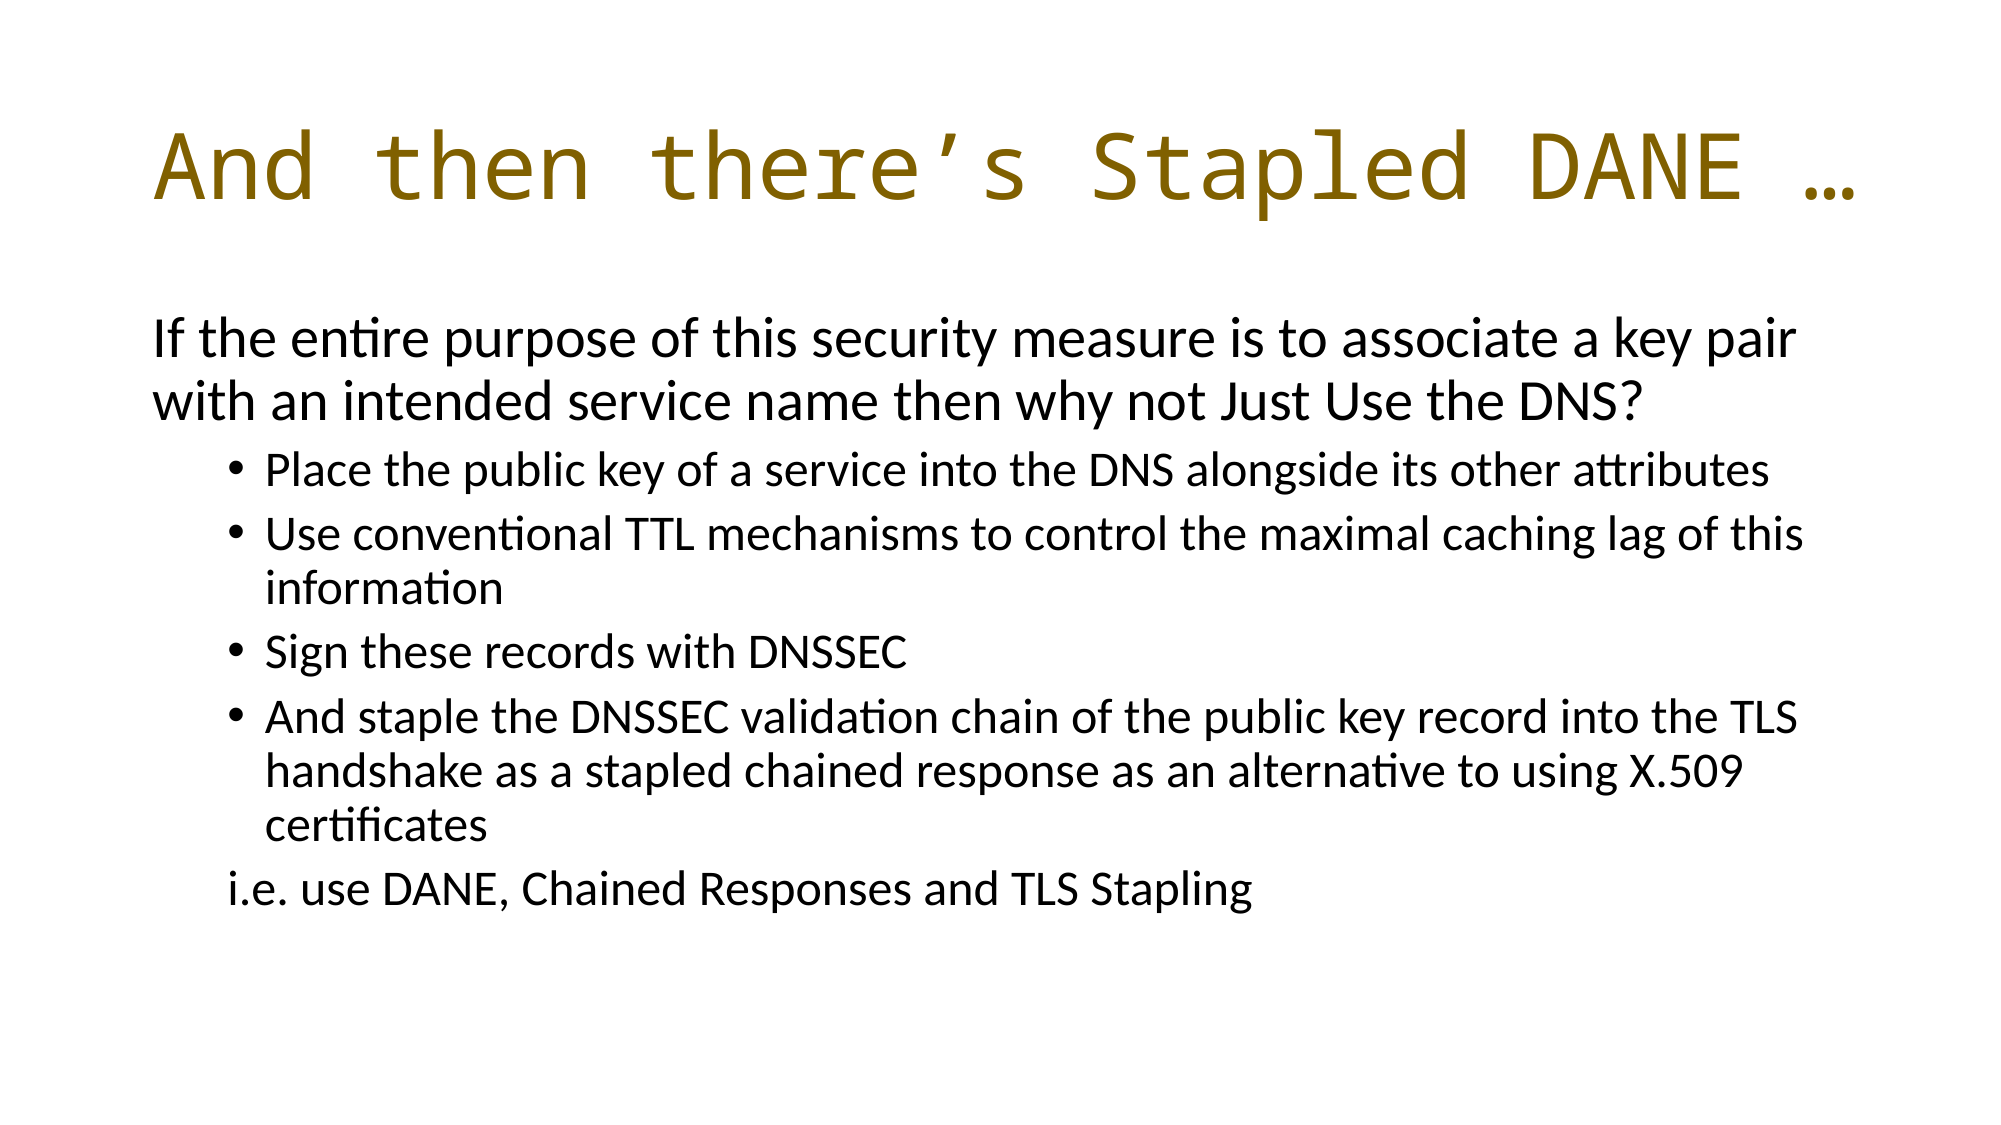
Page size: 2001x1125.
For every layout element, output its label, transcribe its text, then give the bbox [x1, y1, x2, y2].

title And then there’s Stapled DANE … [137, 61, 1912, 279]
list If the entire purpose of this security measure is to associate a key pair with an intended service name then why not Just Use the DNS? Place the public key of a service into the DNS alongside its other attributes Use conventional TTL mechanisms to control the maximal caching lag of this information Sign these records with DNSSEC And staple the DNSSEC validation chain of the public key record into the TLS handshake as a stapled chained response as an alternative to using X.509 certificates i.e. use DANE, Chained Responses and TLS Stapling [137, 299, 1863, 1113]
